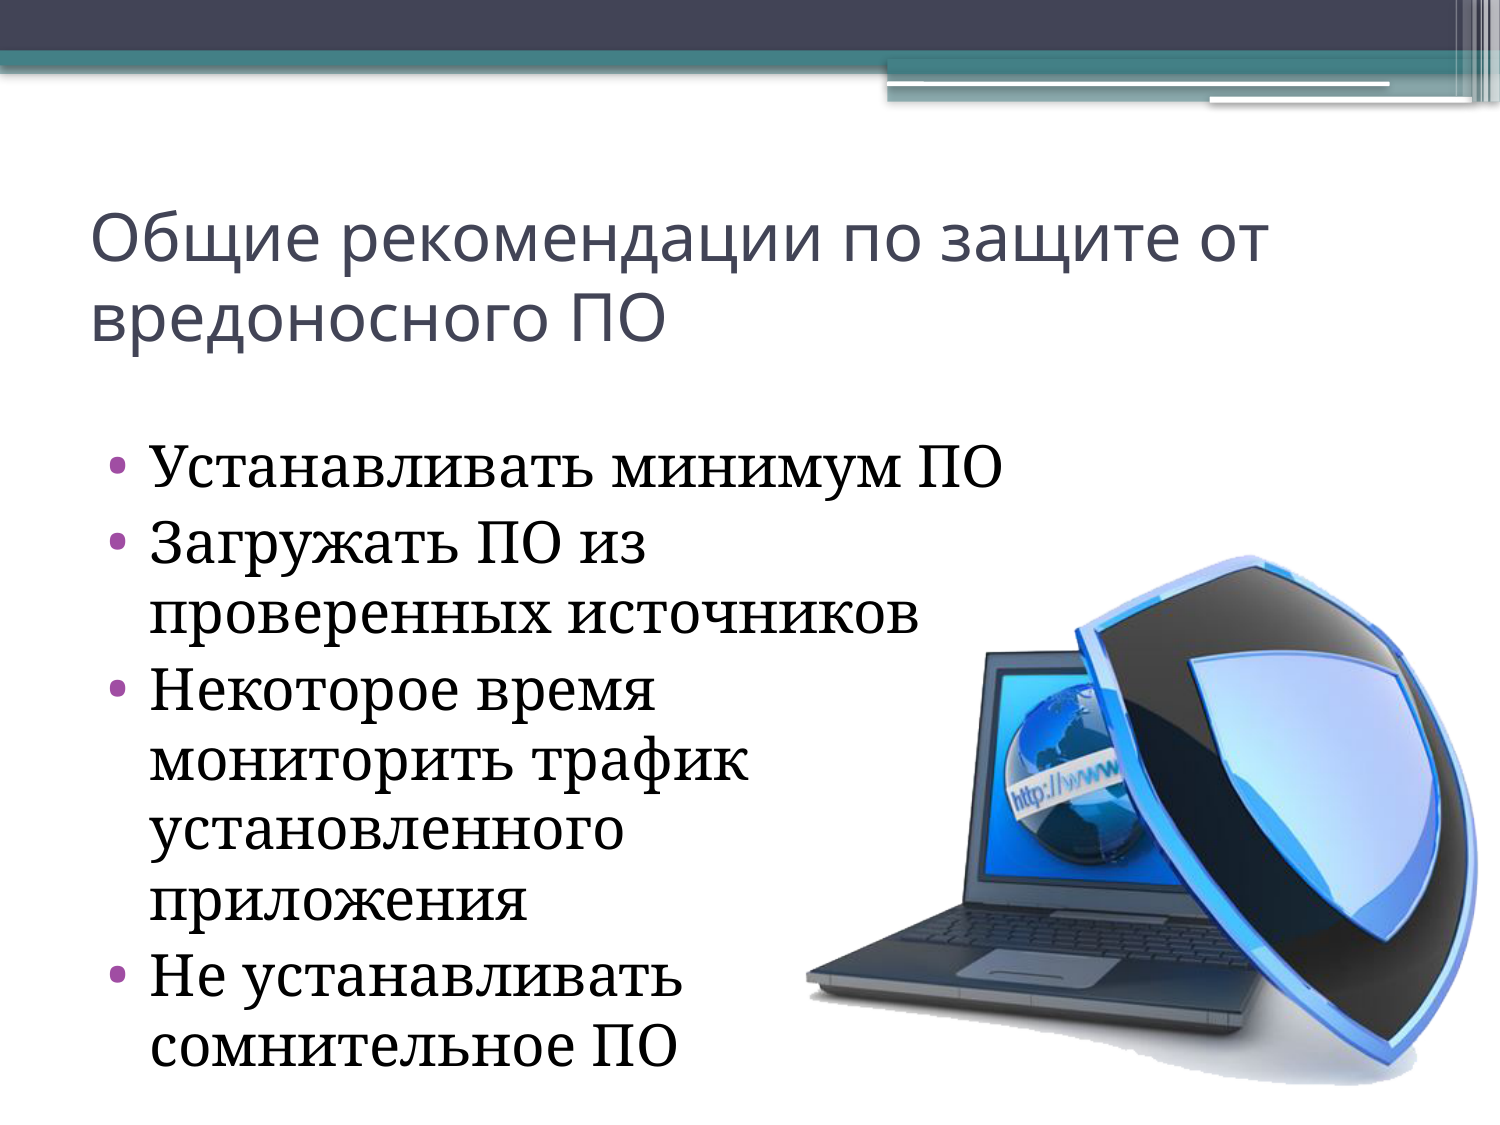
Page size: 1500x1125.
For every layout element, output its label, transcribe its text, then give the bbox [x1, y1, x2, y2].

title Общие рекомендации по защите от вредоносного ПО [75, 187, 1425, 363]
list Устанавливать минимум ПО Загружать ПО из проверенных источников Некоторое время мониторить трафик установленного приложения Не устанавливать сомнительное ПО [75, 421, 1032, 1079]
picture [771, 550, 1500, 1125]
